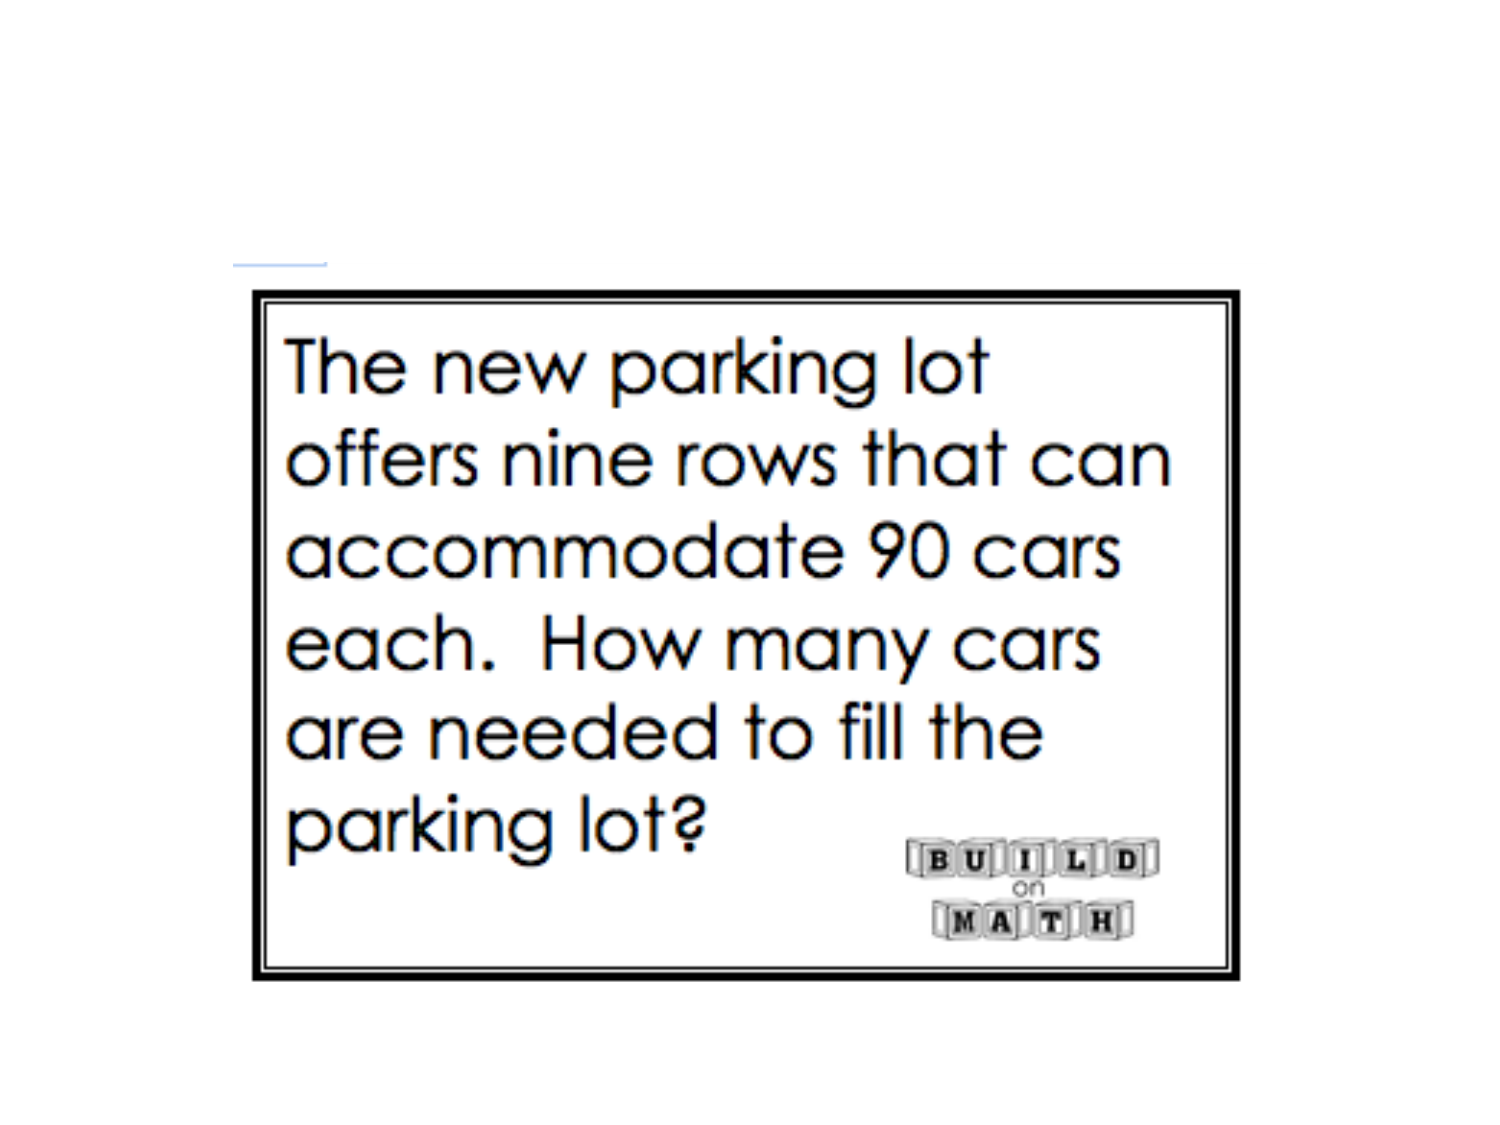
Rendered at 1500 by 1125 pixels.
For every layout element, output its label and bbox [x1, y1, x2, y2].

list [74, 262, 1426, 1006]
